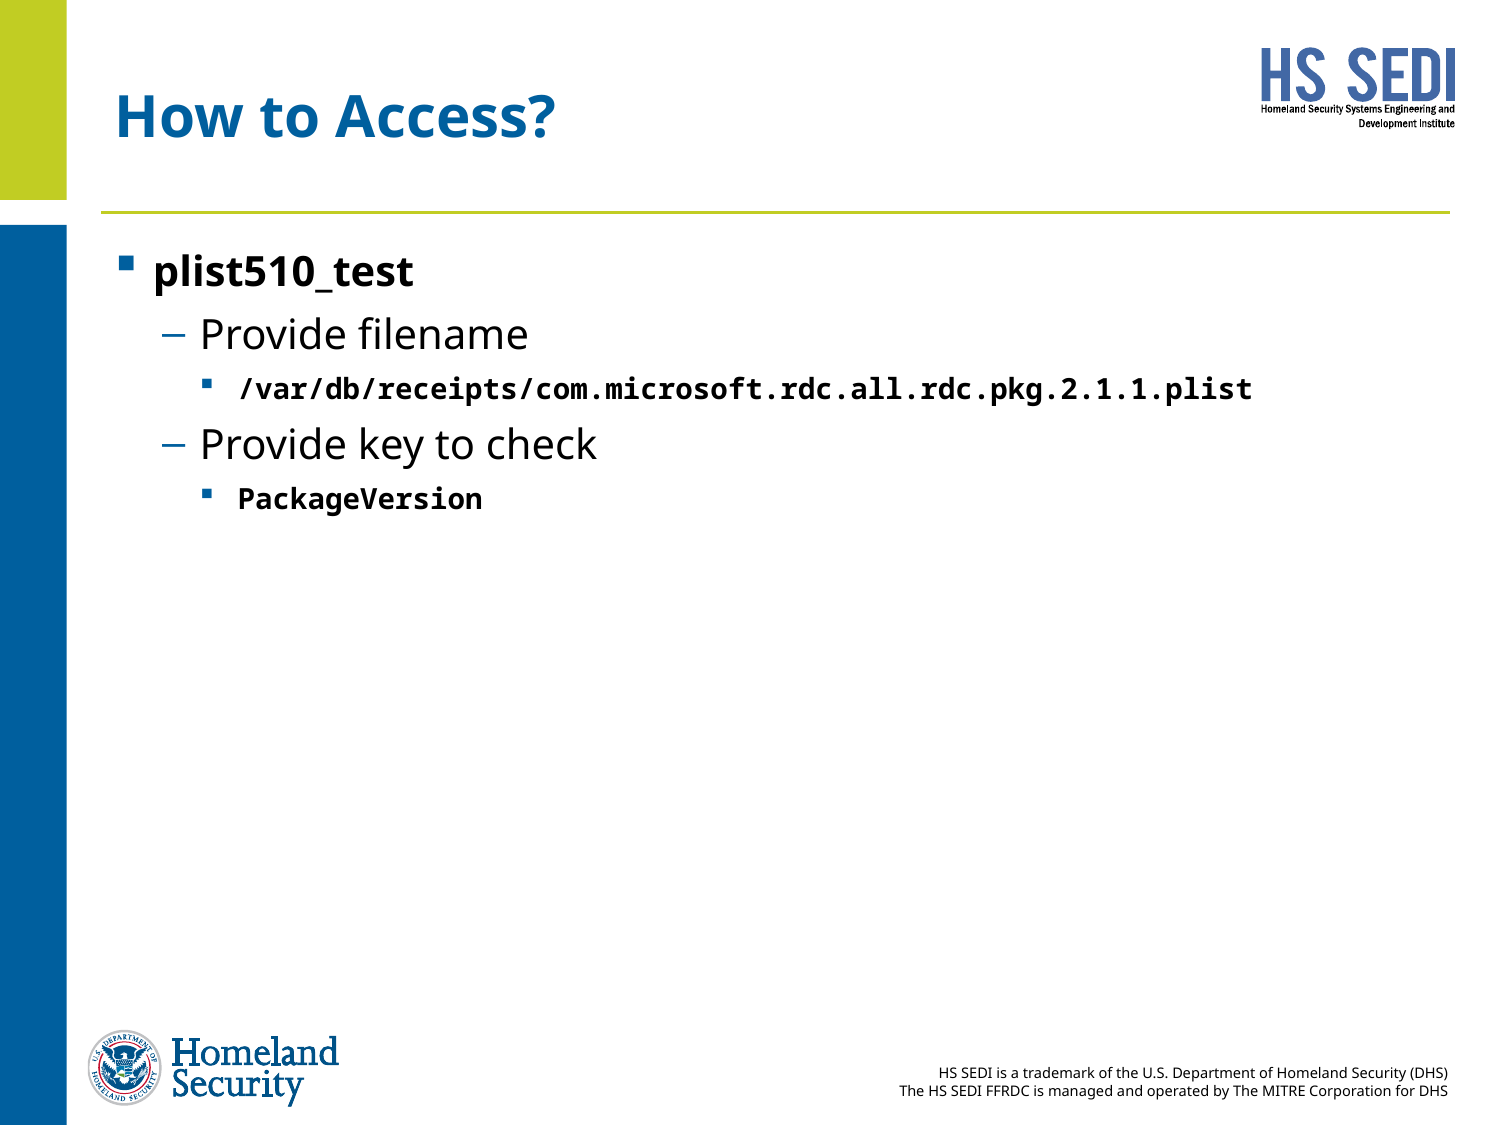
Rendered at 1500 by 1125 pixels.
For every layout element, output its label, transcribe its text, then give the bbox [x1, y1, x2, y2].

list plist510_test Provide filename /var/db/receipts/com.microsoft.rdc.all.rdc.pkg.2.1.1.plist Provide key to check PackageVersion [99, 237, 1450, 1005]
title How to Access? [99, 45, 1248, 188]
